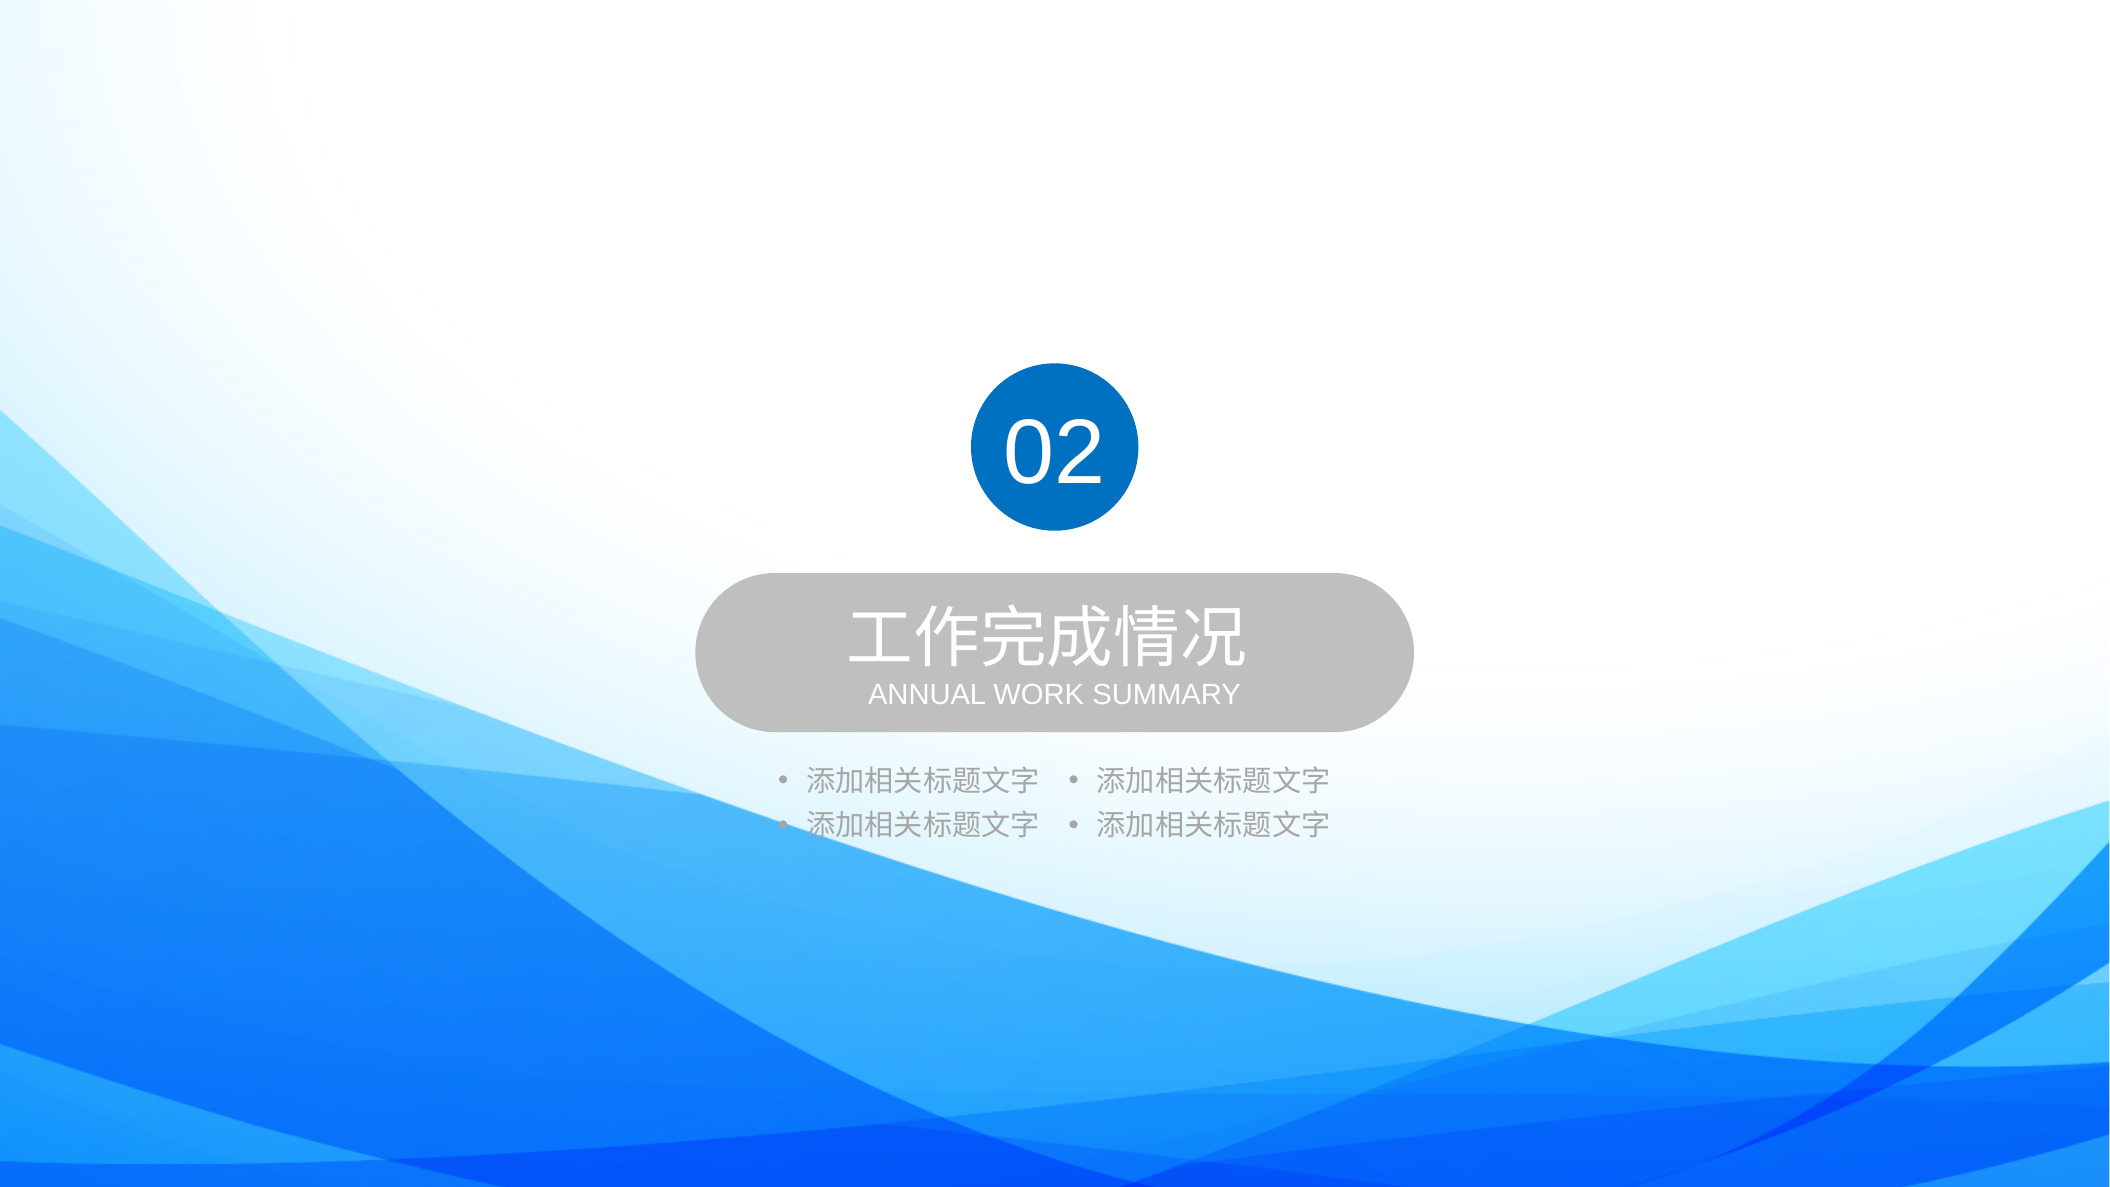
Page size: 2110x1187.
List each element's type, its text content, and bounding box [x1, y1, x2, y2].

text_box 添加相关标题文字 [777, 762, 1041, 798]
text_box [0, 0, 2110, 1187]
text_box 添加相关标题文字 [777, 806, 1041, 842]
text_box [694, 571, 1416, 734]
text_box 添加相关标题文字 [1068, 762, 1331, 798]
text_box 添加相关标题文字 [1068, 806, 1331, 842]
text_box 02 [969, 362, 1140, 532]
